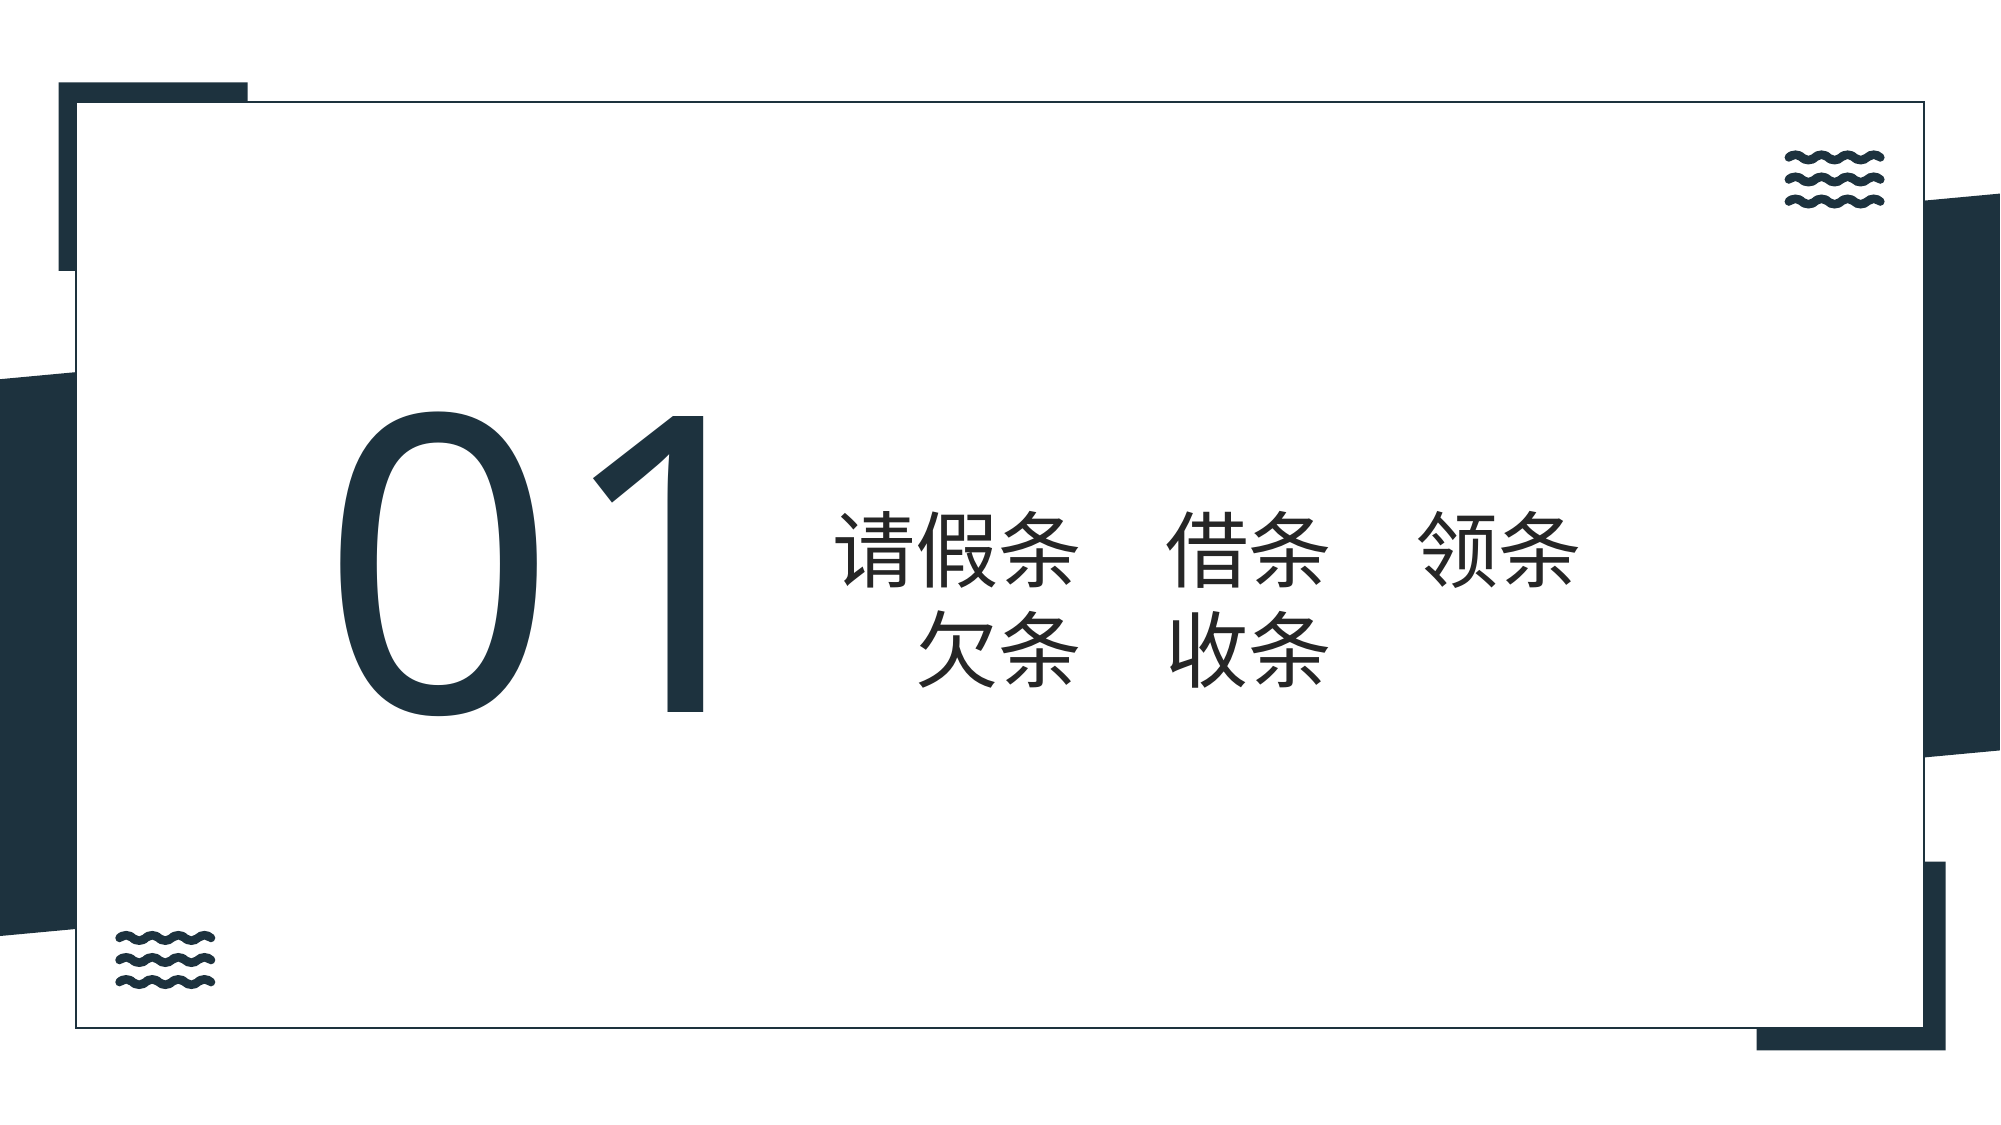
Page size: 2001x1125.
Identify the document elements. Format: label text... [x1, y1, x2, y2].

text_box 01 [216, 290, 898, 803]
text_box [1784, 172, 1885, 187]
text_box [1784, 150, 1885, 165]
text_box [1784, 194, 1885, 209]
text_box [115, 952, 216, 968]
text_box [115, 975, 216, 990]
text_box [75, 101, 1925, 1029]
text_box [115, 930, 216, 946]
text_box [58, 81, 249, 272]
text_box 请假条 借条 领条 欠条 收条 [817, 491, 1625, 706]
text_box [1925, 192, 2000, 759]
text_box [1756, 861, 1947, 1051]
text_box [0, 371, 75, 938]
